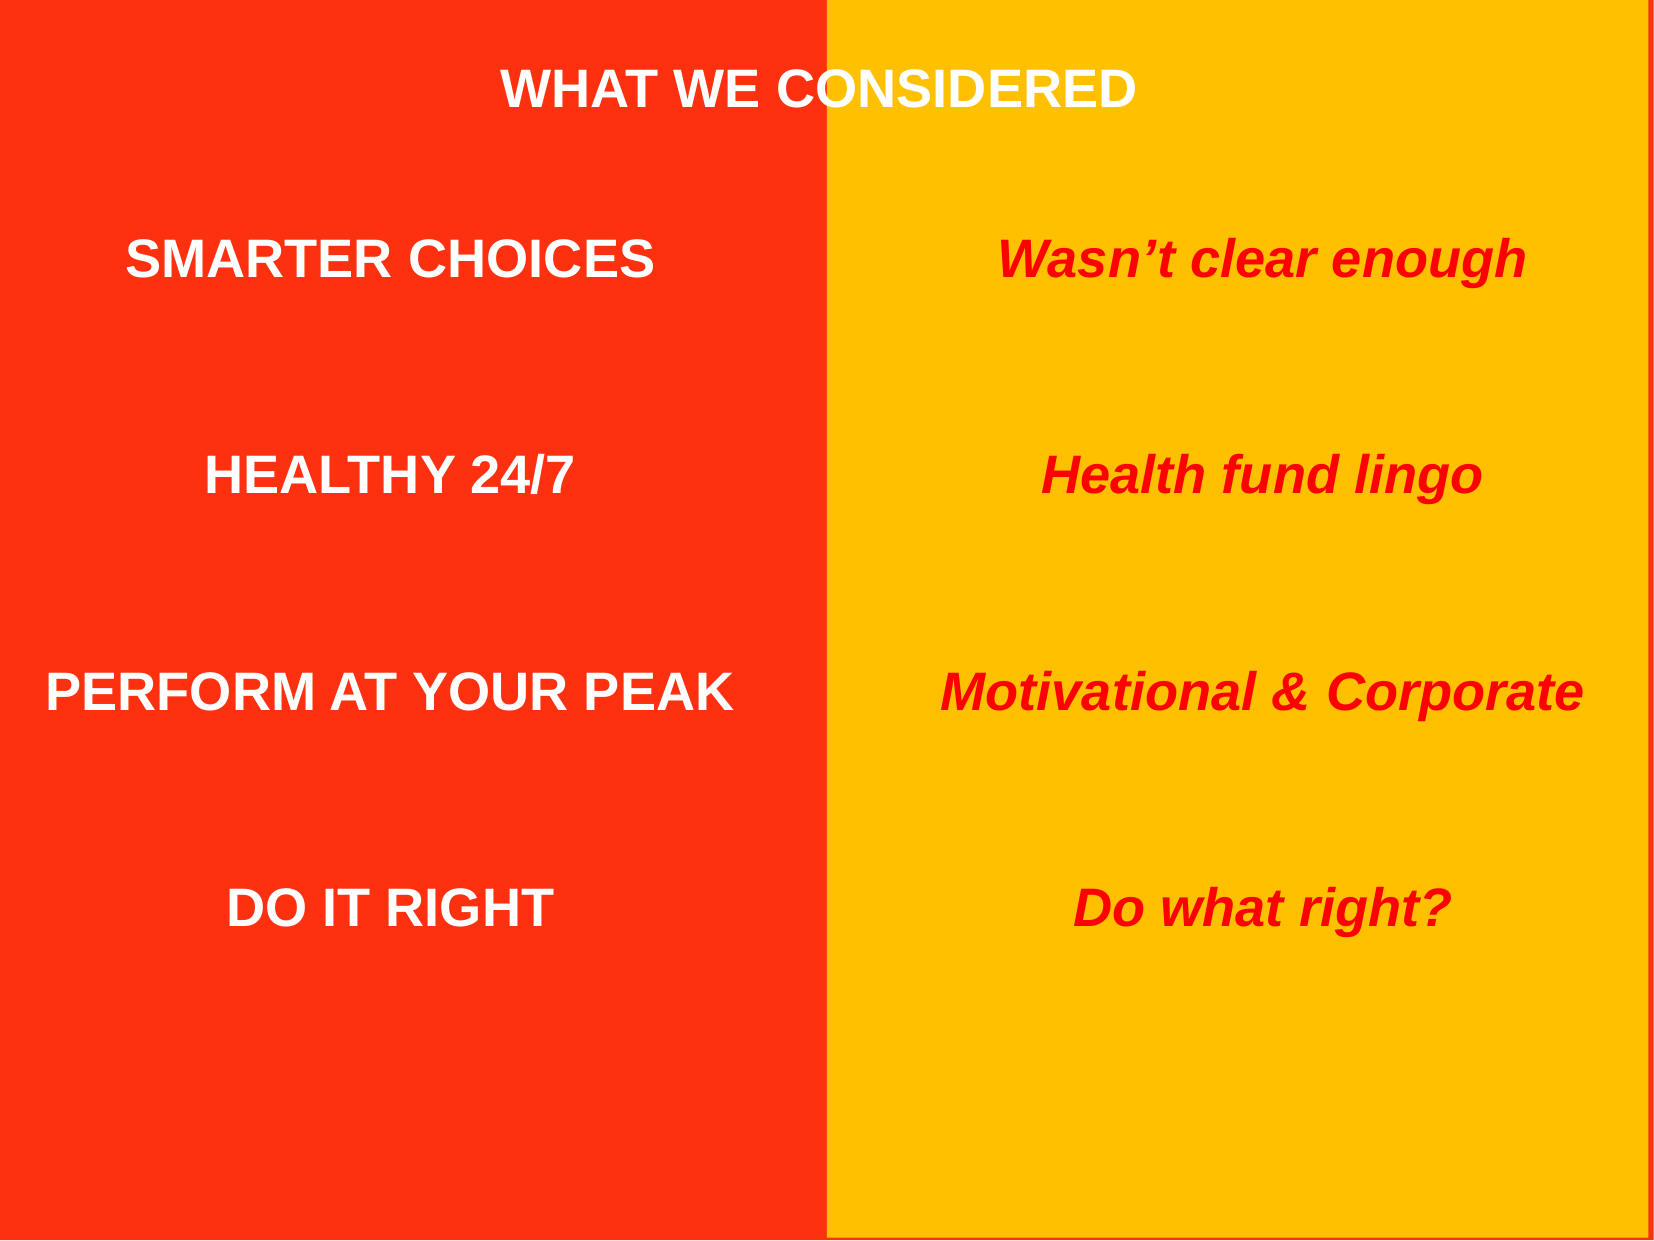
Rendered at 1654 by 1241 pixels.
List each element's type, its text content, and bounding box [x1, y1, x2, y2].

text_box Wasn’t clear enough Health fund lingo Motivational & Corporate Do what right? [865, 587, 1654, 725]
text_box SMARTER CHOICES HEALTHY 24/7 PERFORM AT YOUR PEAK DO IT RIGHT [0, 587, 788, 725]
text_box [825, 0, 1651, 1240]
text_box [0, 0, 1654, 1241]
text_box WHAT WE CONSIDERED [266, 92, 1387, 230]
